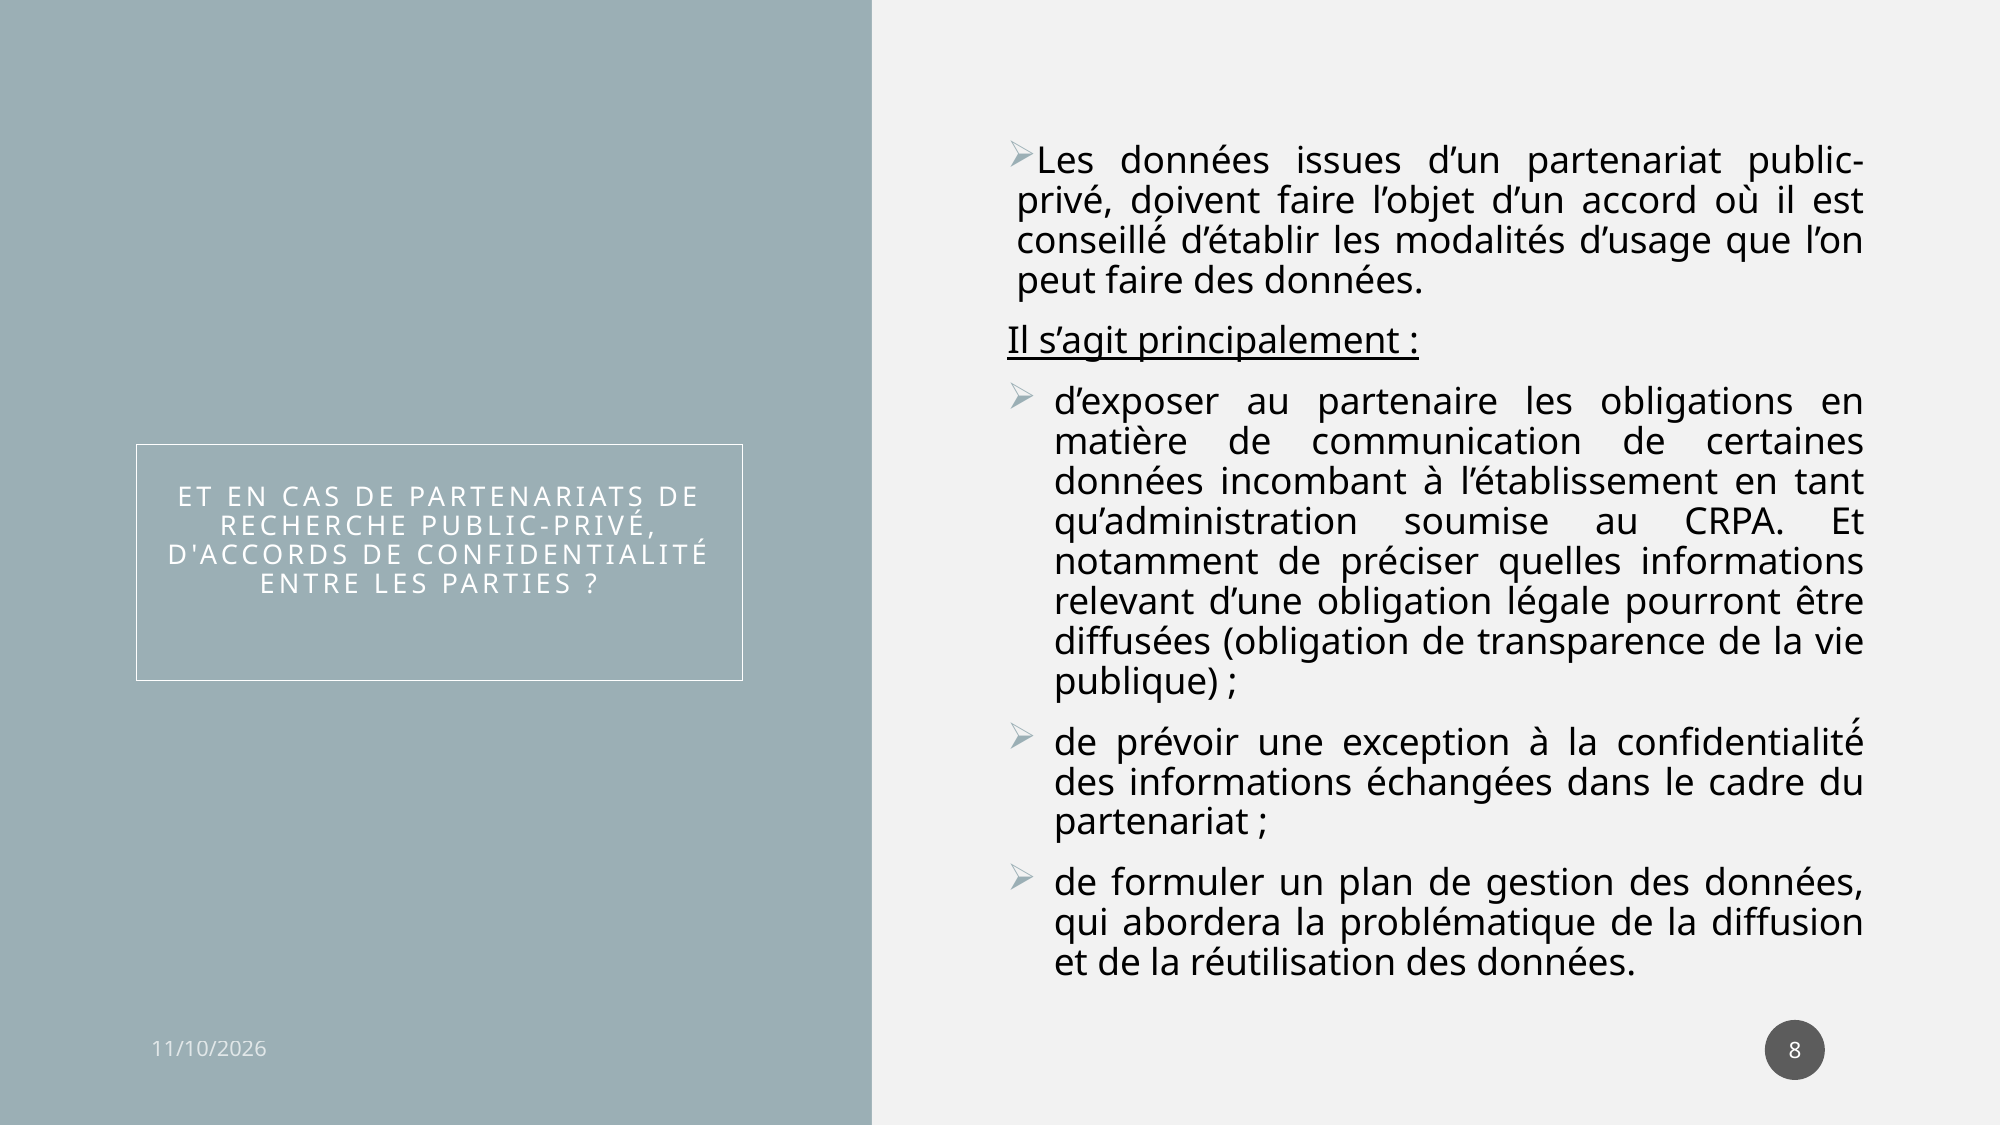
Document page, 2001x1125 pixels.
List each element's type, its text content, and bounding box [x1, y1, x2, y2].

text_box Et en cas de partenariats de recherche public-privé, d'accords de confidentialité entre les parties ? [136, 444, 743, 681]
text_box Les données issues d’un partenariat public-privé, doivent faire l’objet d’un accord où il est conseillé́ d’établir les modalités d’usage que l’on peut faire des données. Il s’agit principalement : d’exposer au partenaire les obligations en matière de communication de certaines données incombant à l’établissement en tant qu’administration soumise au CRPA. Et notamment de préciser quelles informations relevant d’une obligation légale pourront être diffusées (obligation de transparence de la vie publique) ; de prévoir une exception à la confidentialité́ des informations échangées dans le cadre du partenariat ; de formuler un plan de gestion des données, qui abordera la problématique de la diffusion et de la réutilisation des données. [992, 131, 1880, 994]
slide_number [136, 1023, 588, 1077]
text_box [871, 0, 2000, 1125]
slide_number 8 [1764, 1019, 1825, 1080]
